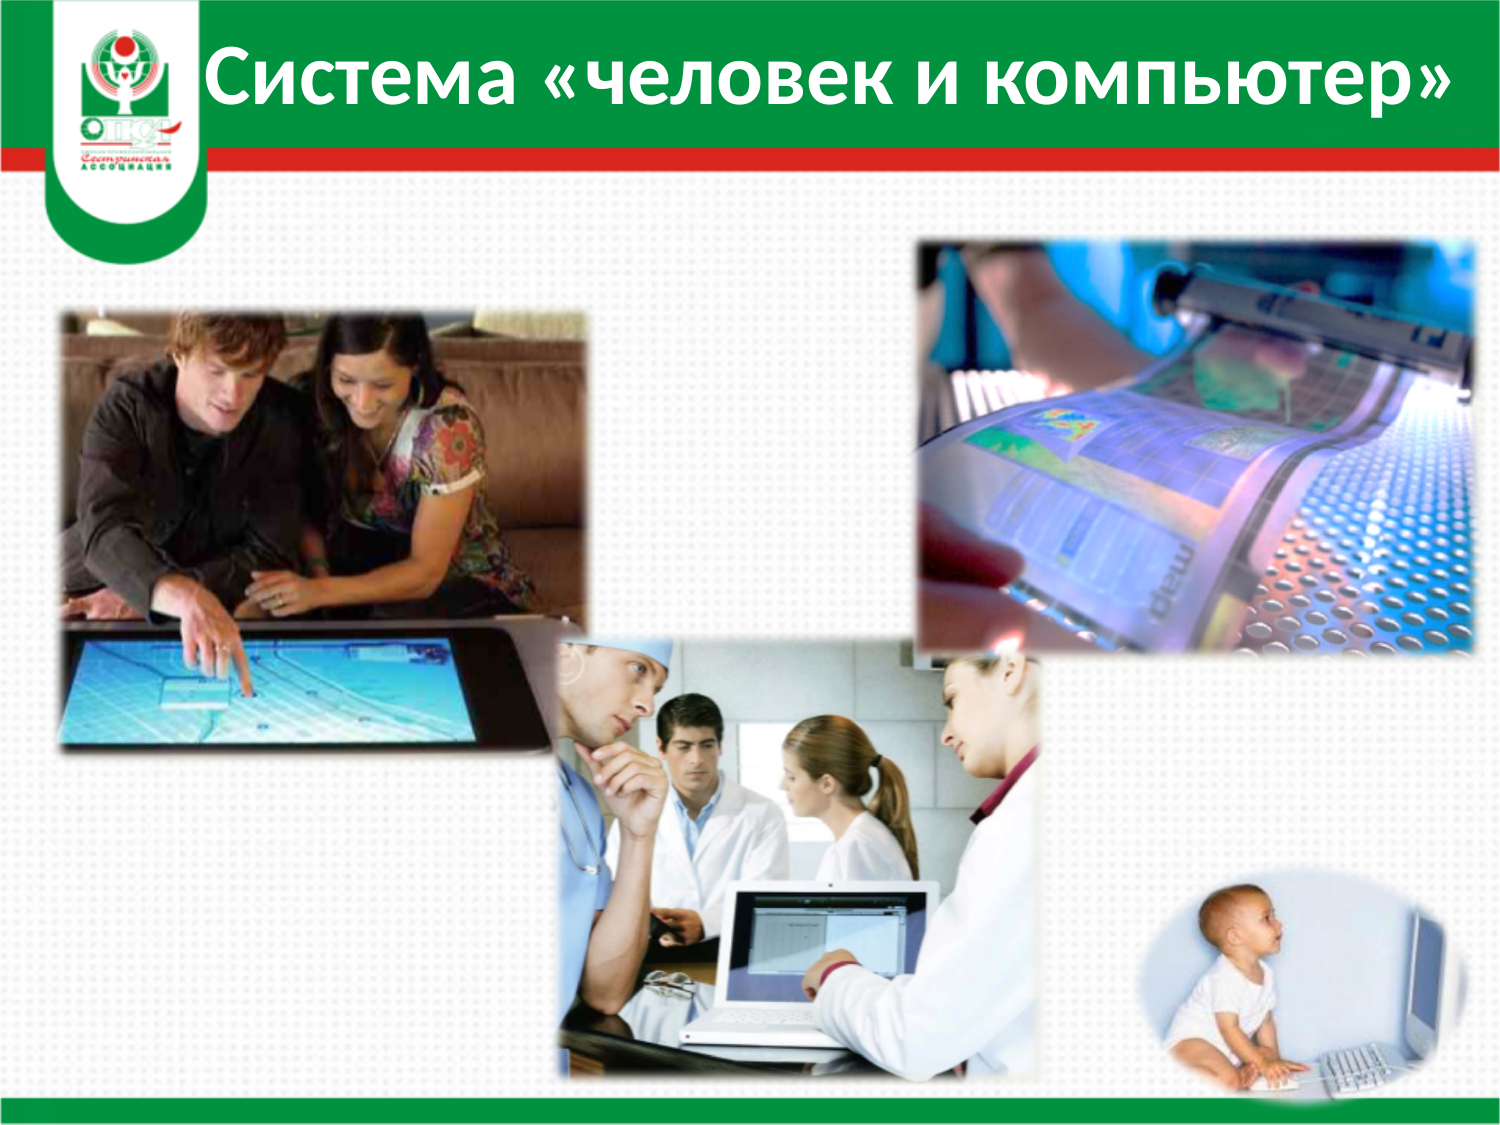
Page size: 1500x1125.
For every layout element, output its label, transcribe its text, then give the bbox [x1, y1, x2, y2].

text_box [1145, 874, 1461, 1098]
picture [0, 0, 1500, 1125]
text_box Система «человек и компьютер» [189, 9, 1477, 129]
